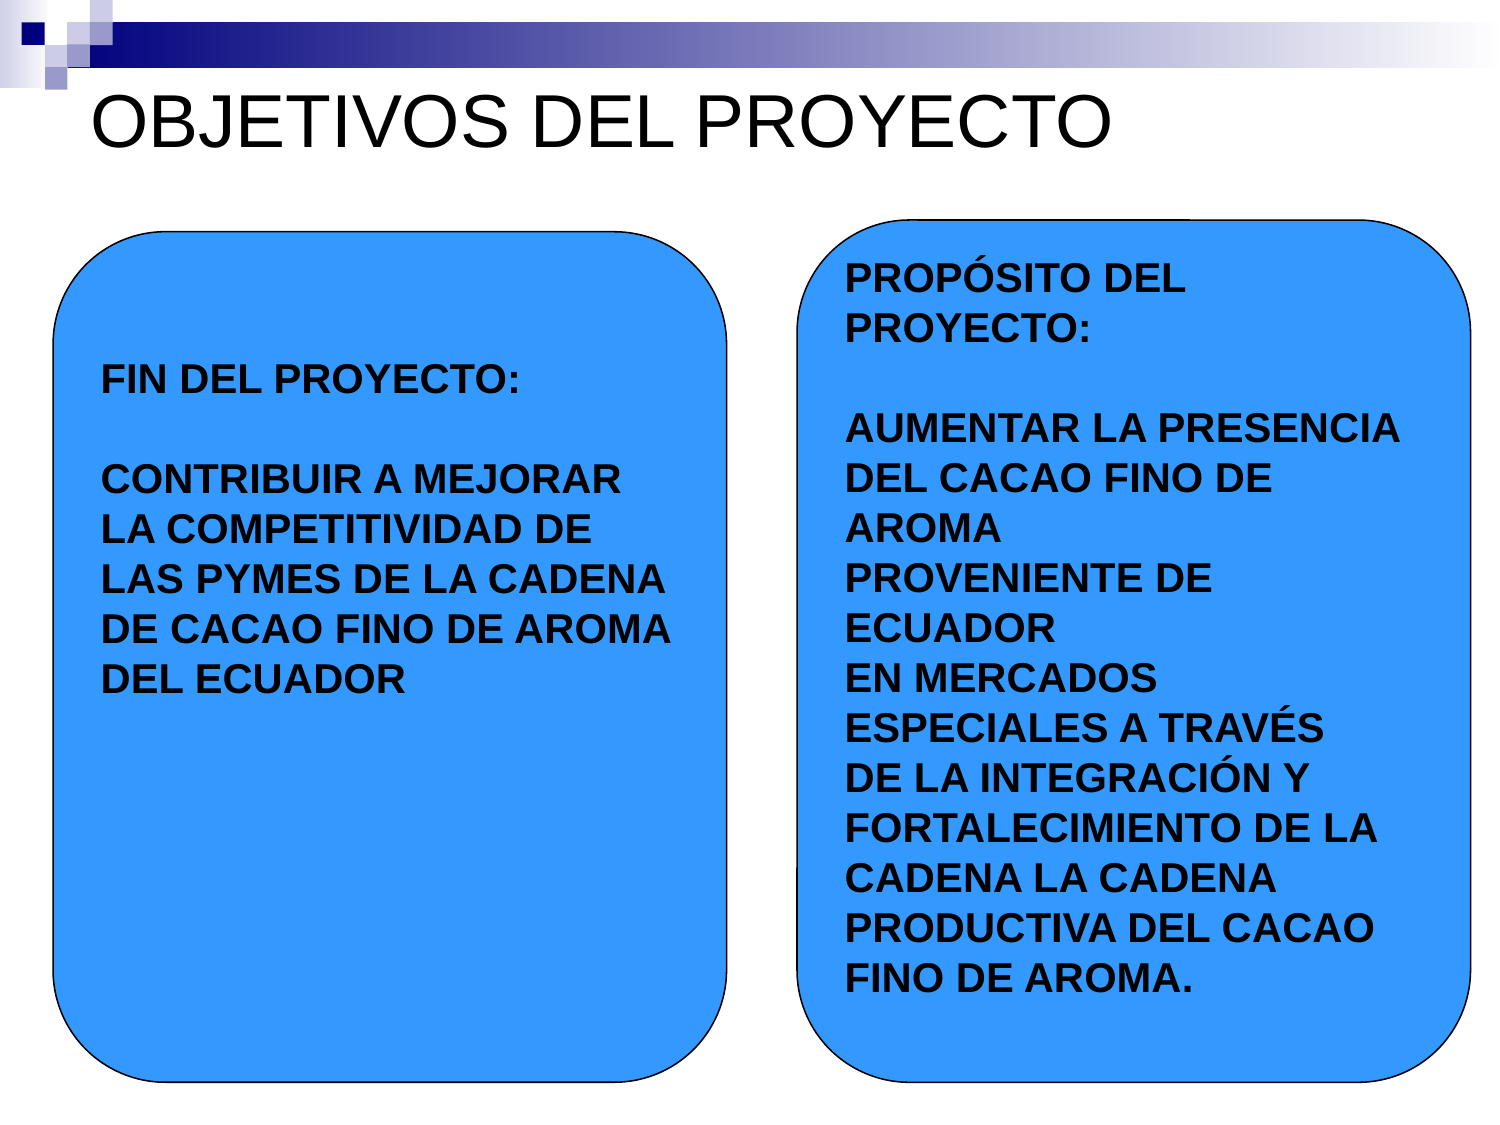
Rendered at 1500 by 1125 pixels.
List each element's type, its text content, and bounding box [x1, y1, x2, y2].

text_box PROPÓSITO DEL PROYECTO: AUMENTAR LA PRESENCIA DEL CACAO FINO DE AROMA PROVENIENTE DE ECUADOR EN MERCADOS ESPECIALES A TRAVÉS DE LA INTEGRACIÓN Y FORTALECIMIENTO DE LA CADENA LA CADENA PRODUCTIVA DEL CACAO FINO DE AROMA. [797, 219, 1471, 1083]
text_box FIN DEL PROYECTO: CONTRIBUIR A MEJORAR LA COMPETITIVIDAD DE LAS PYMES DE LA CADENA DE CACAO FINO DE AROMA DEL ECUADOR [53, 231, 727, 1083]
title OBJETIVOS DEL PROYECTO [74, 74, 1426, 162]
